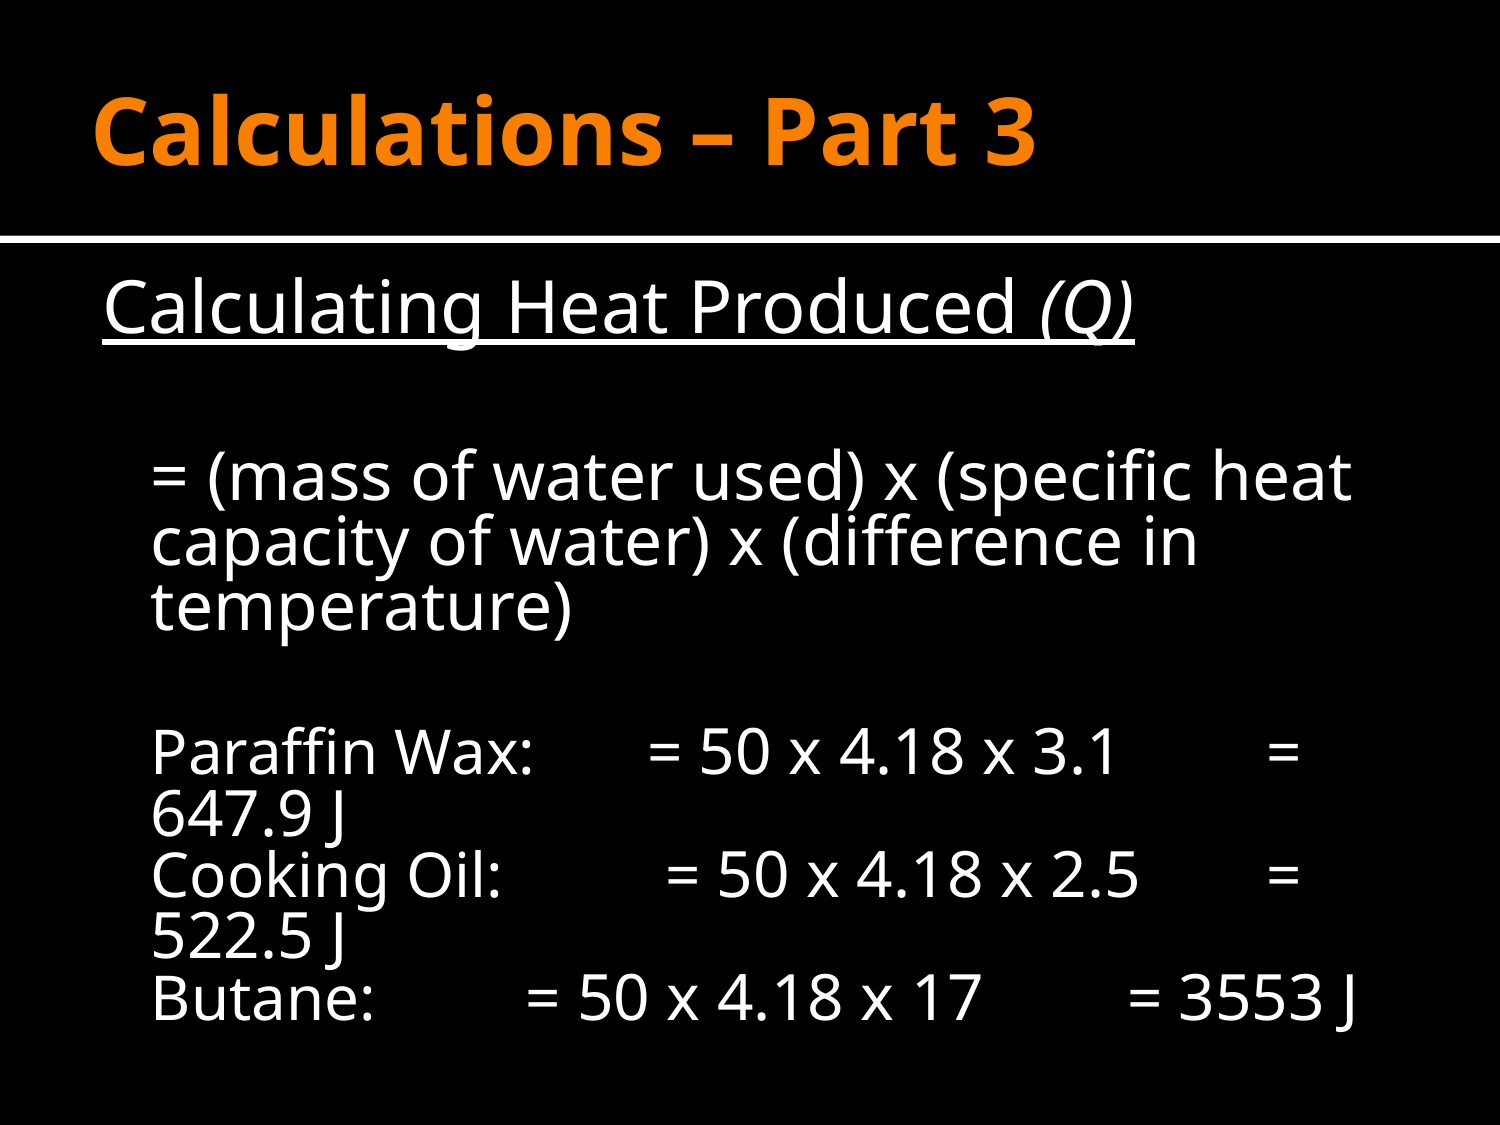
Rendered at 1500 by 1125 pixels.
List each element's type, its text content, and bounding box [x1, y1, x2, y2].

list Calculating Heat Produced (Q) = (mass of water used) x (specific heat capacity of water) x (difference in temperature) Paraffin Wax: = 50 x 4.18 x 3.1 = 647.9 J Cooking Oil: = 50 x 4.18 x 2.5 = 522.5 J Butane: = 50 x 4.18 x 17 = 3553 J [74, 262, 1426, 1125]
title Calculations – Part 3 [75, 25, 1425, 231]
